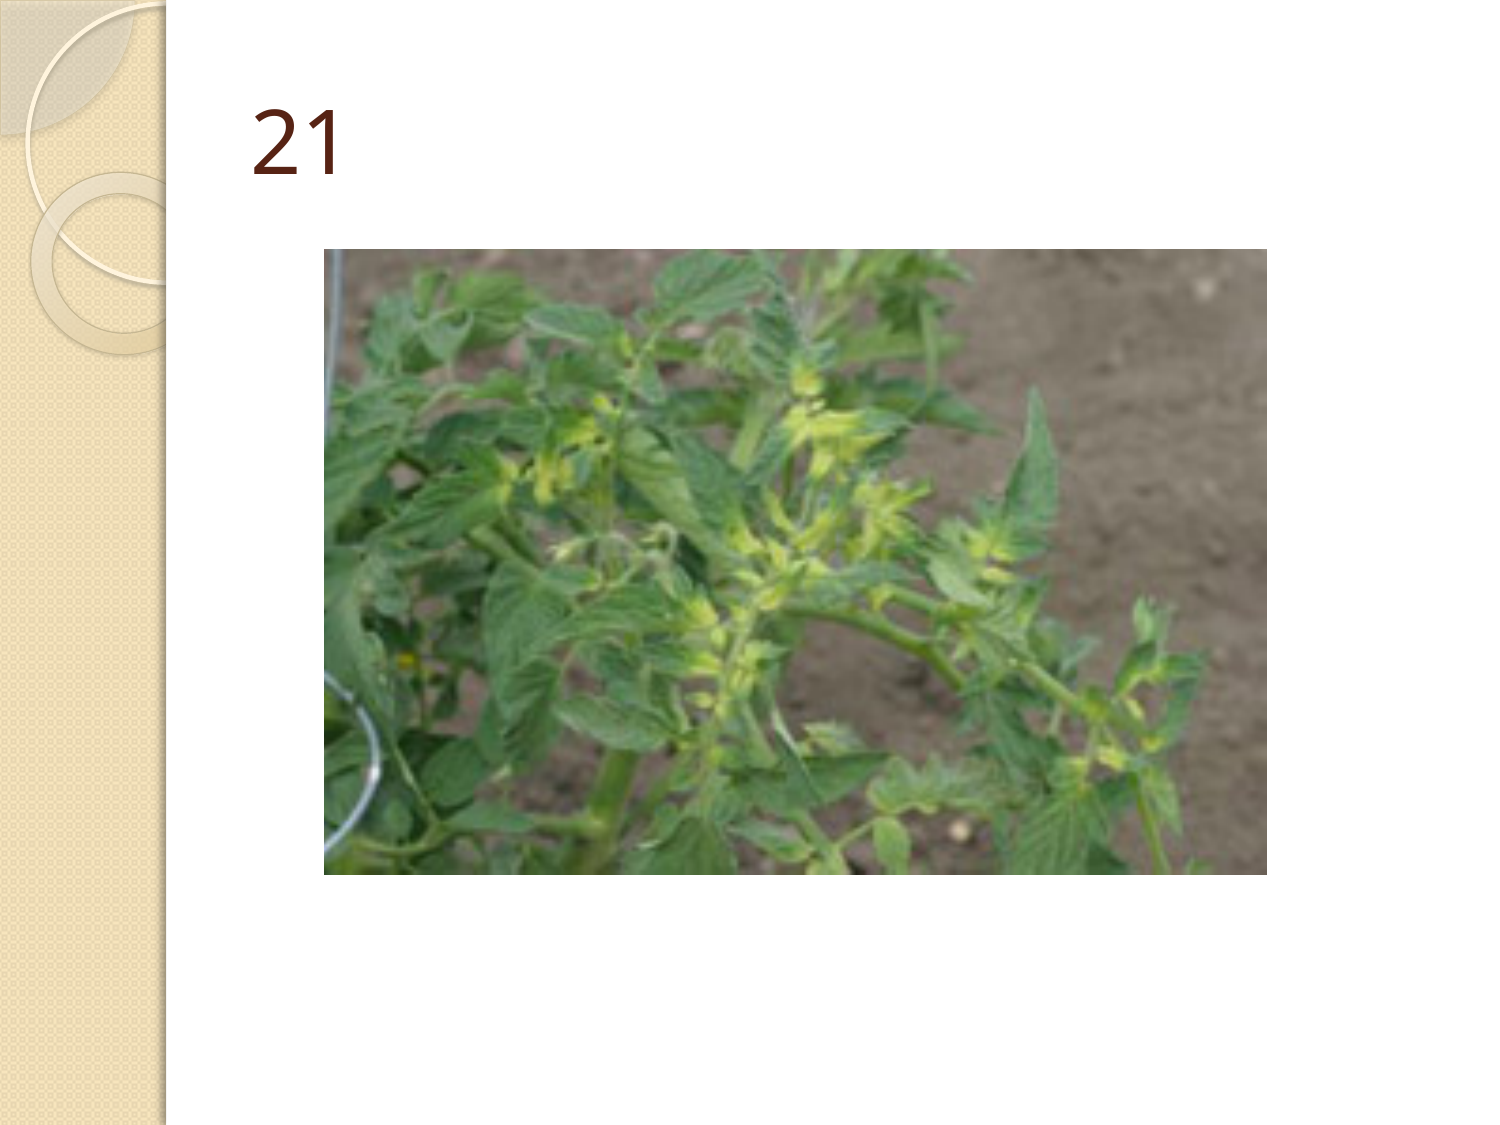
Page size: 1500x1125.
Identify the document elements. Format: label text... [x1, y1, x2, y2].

title 21 [235, 45, 1466, 233]
picture [324, 249, 1267, 876]
